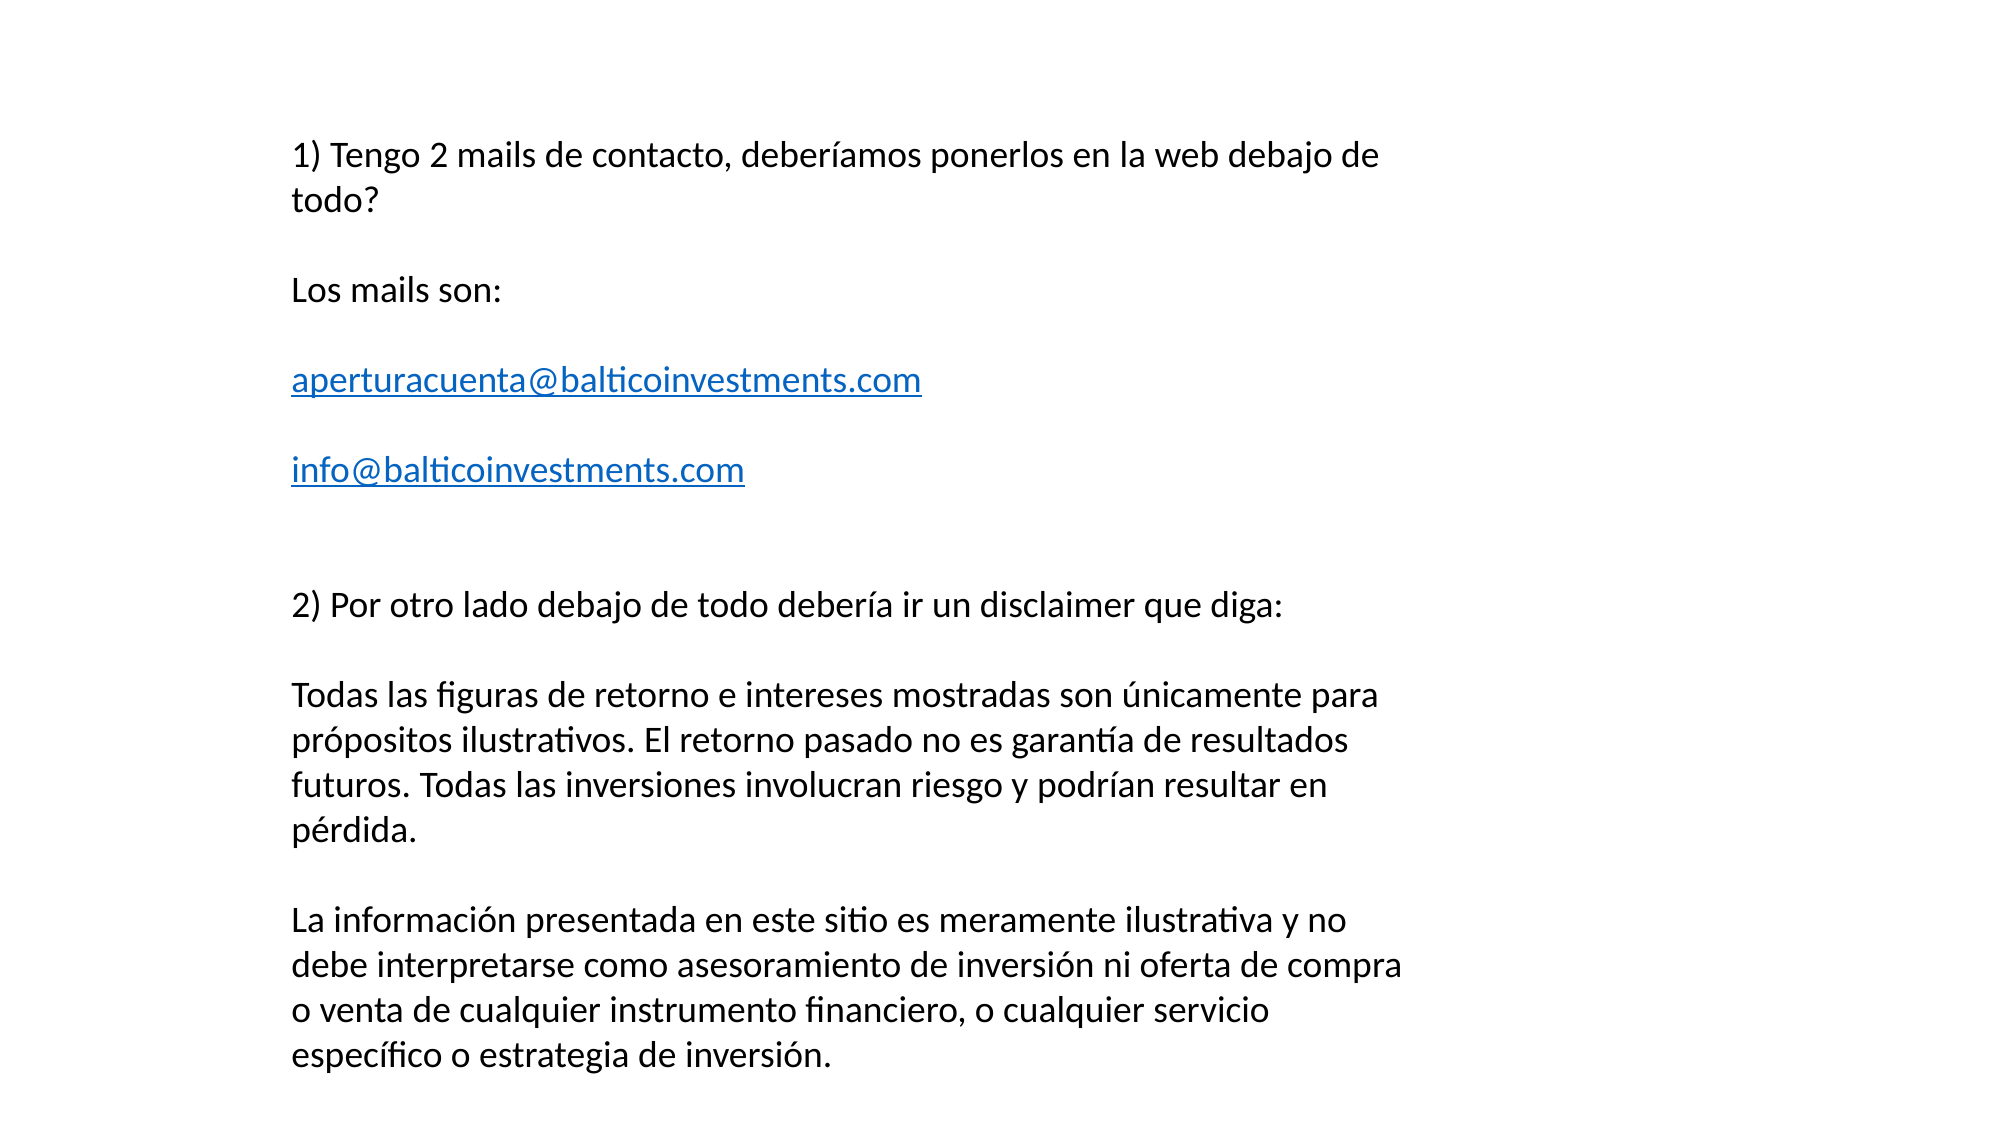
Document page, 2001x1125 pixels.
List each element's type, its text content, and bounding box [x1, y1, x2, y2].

text_box 1) Tengo 2 mails de contacto, deberíamos ponerlos en la web debajo de todo? Los mails son: aperturacuenta@balticoinvestments.com info@balticoinvestments.com 2) Por otro lado debajo de todo debería ir un disclaimer que diga: Todas las figuras de retorno e intereses mostradas son únicamente para própositos ilustrativos. El retorno pasado no es garantía de resultados futuros. Todas las inversiones involucran riesgo y podrían resultar en pérdida. La información presentada en este sitio es meramente ilustrativa y no debe interpretarse como asesoramiento de inversión ni oferta de compra o venta de cualquier instrumento financiero, o cualquier servicio específico o estrategia de inversión. [276, 122, 1422, 1125]
